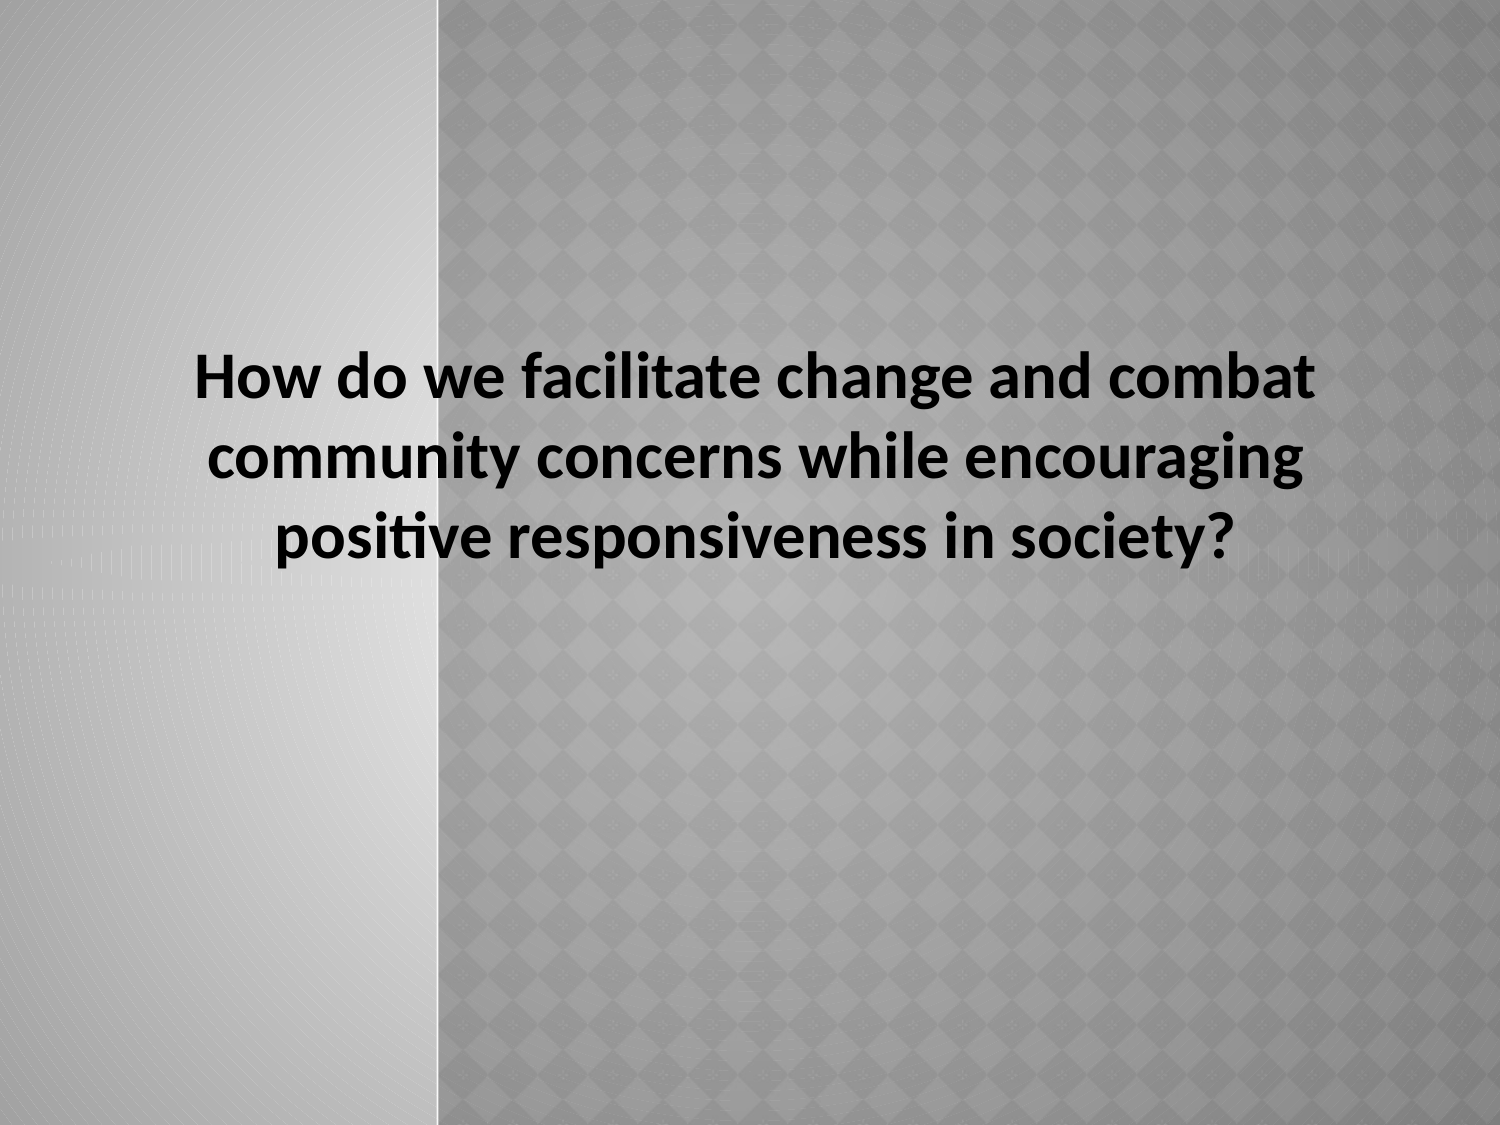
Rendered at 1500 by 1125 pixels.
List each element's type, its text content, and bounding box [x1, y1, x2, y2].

text_box How do we facilitate change and combat community concerns while encouraging positive responsiveness in society? [174, 324, 1338, 660]
